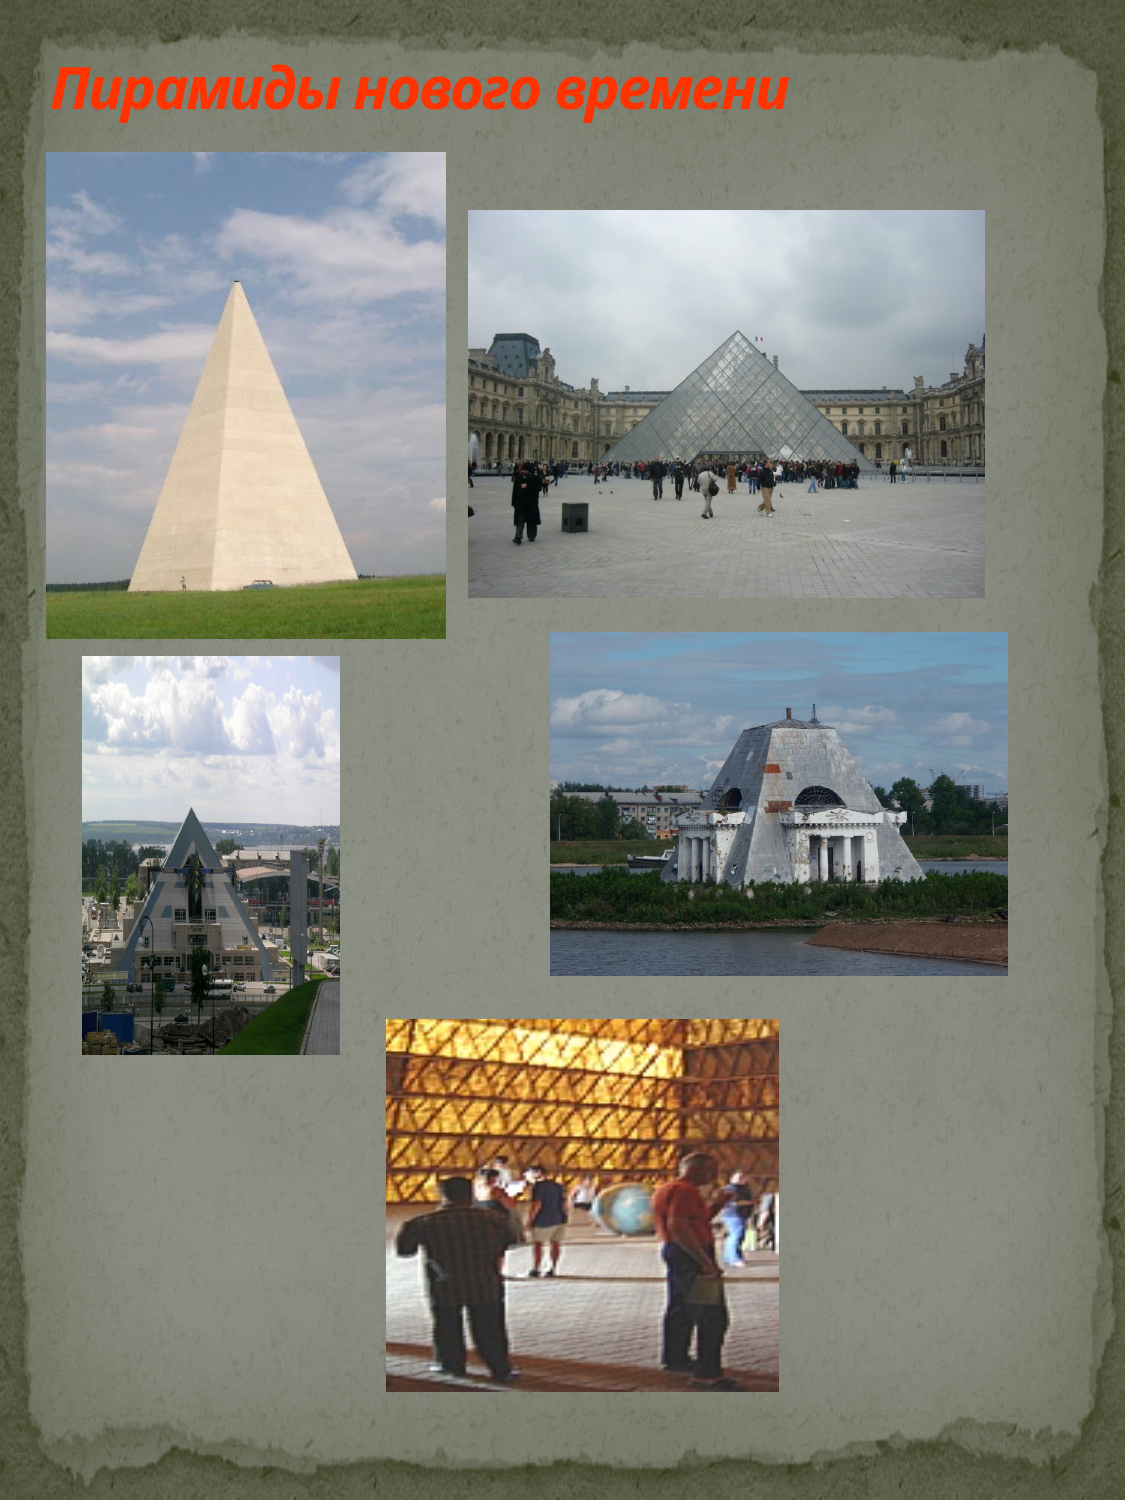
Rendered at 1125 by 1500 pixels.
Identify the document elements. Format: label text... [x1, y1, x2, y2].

picture [46, 152, 446, 640]
picture [468, 210, 985, 598]
title Пирамиды нового времени [35, 35, 915, 129]
picture [81, 655, 341, 1055]
picture [386, 1019, 779, 1392]
picture [550, 632, 1009, 976]
